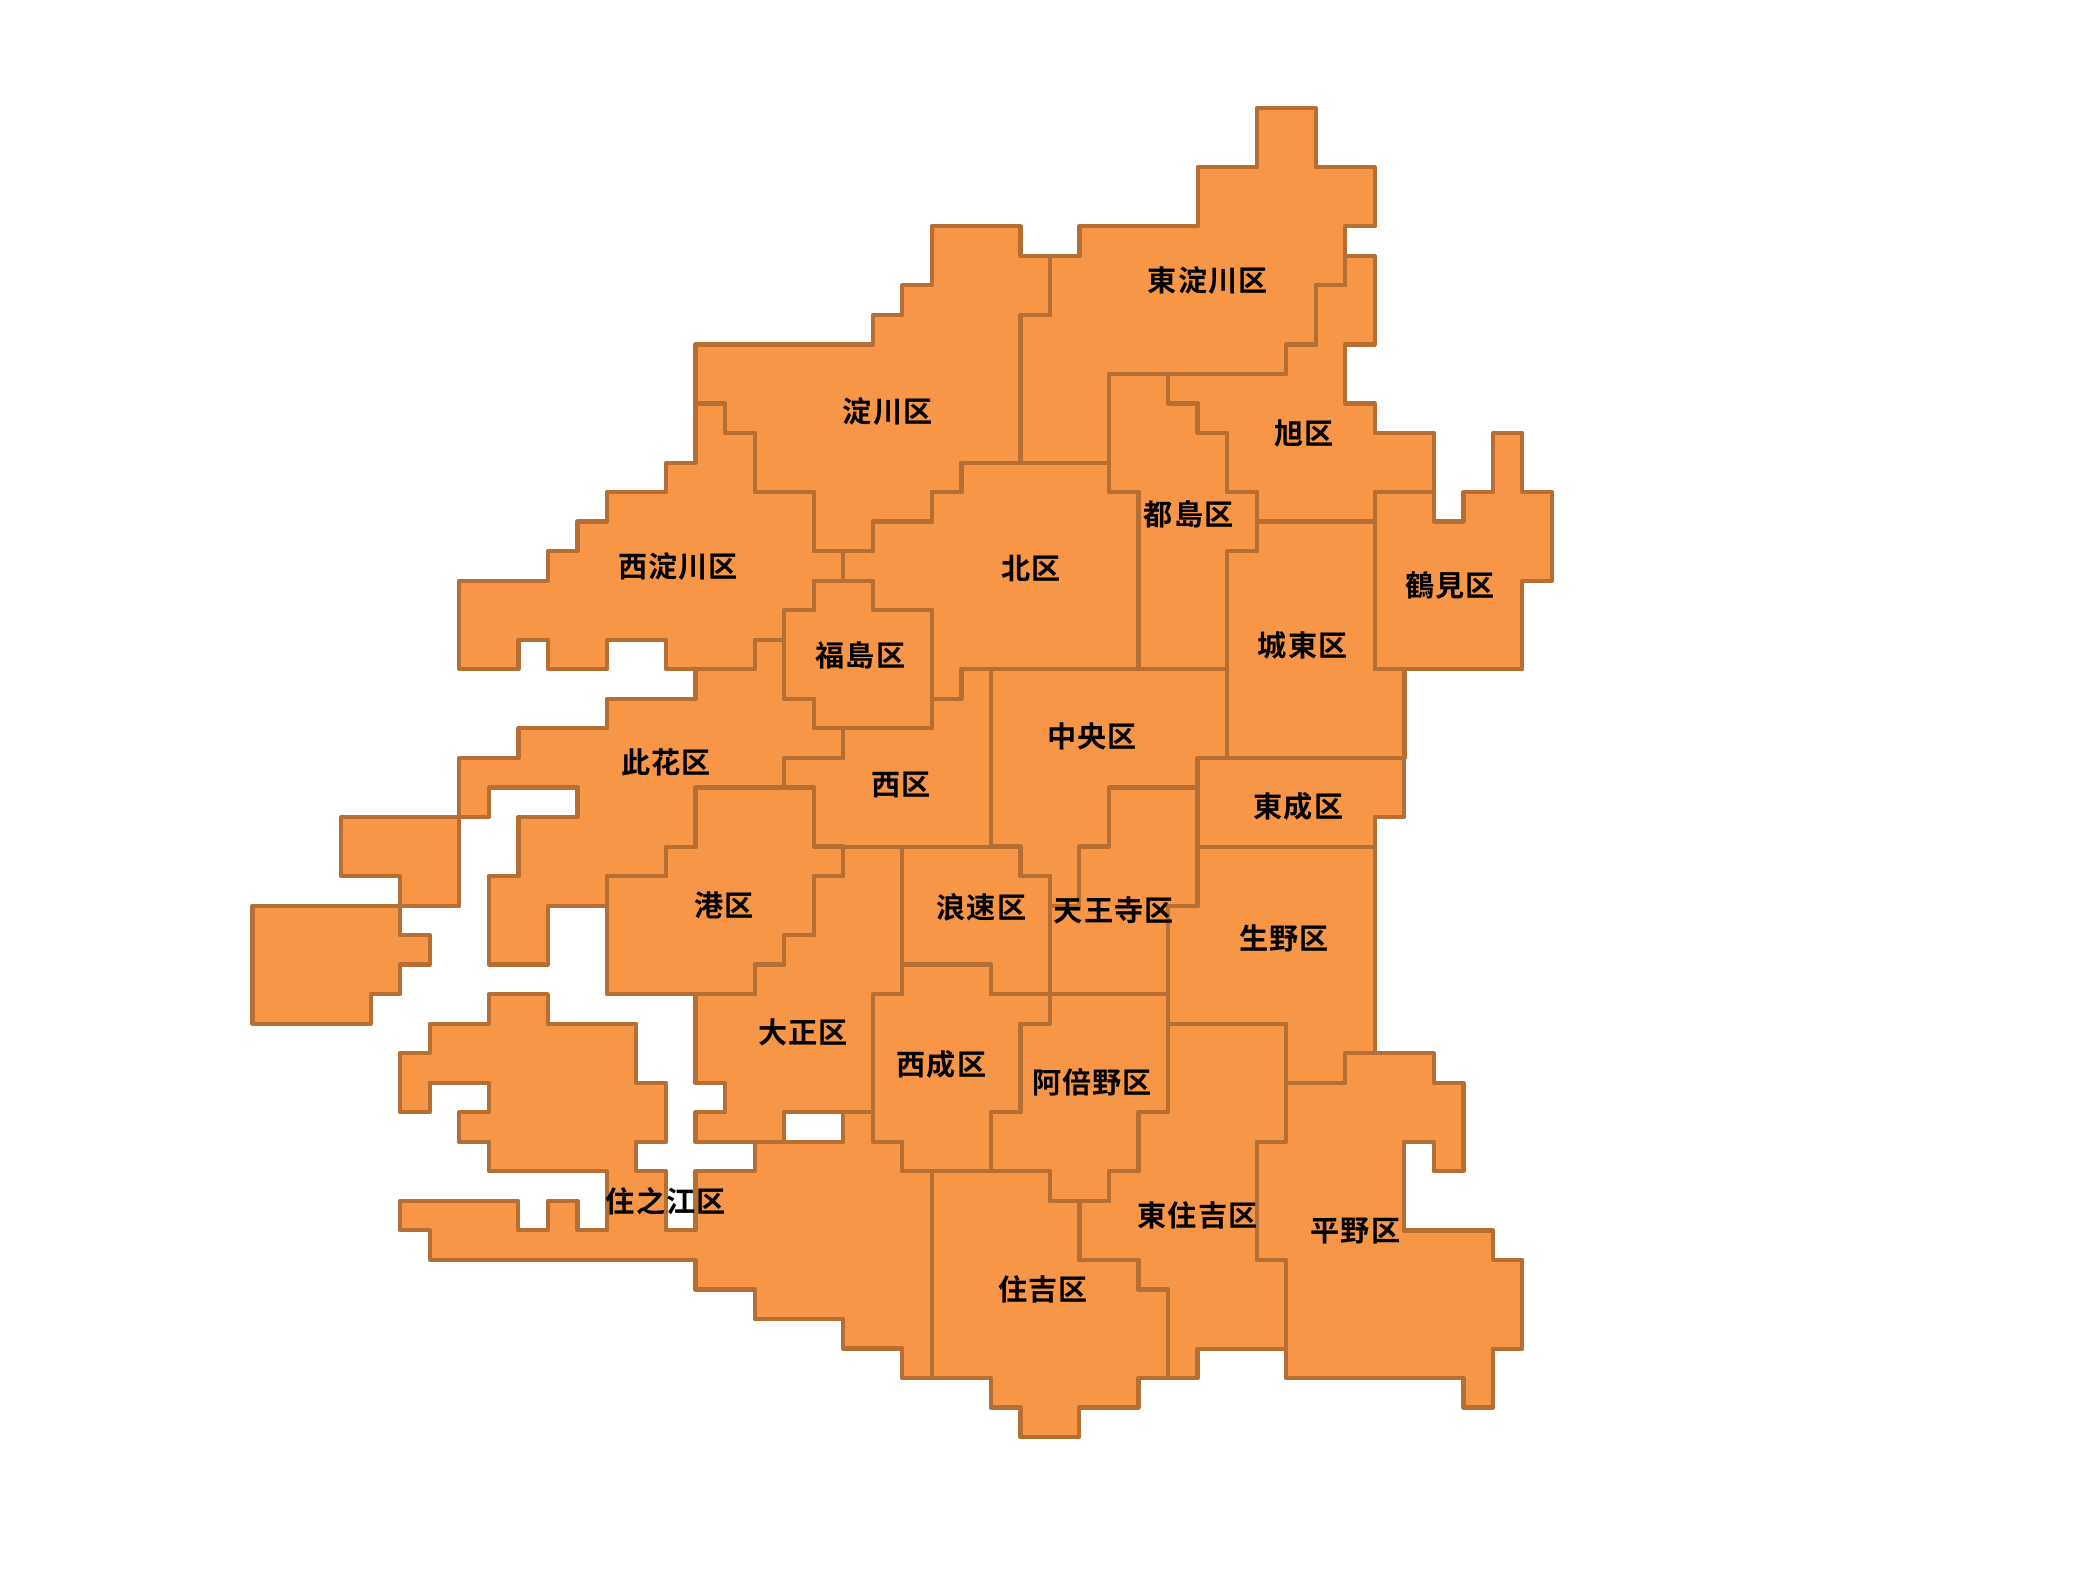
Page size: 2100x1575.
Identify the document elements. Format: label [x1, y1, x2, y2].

text_box [589, 254, 1512, 1315]
text_box [252, 108, 1553, 1438]
